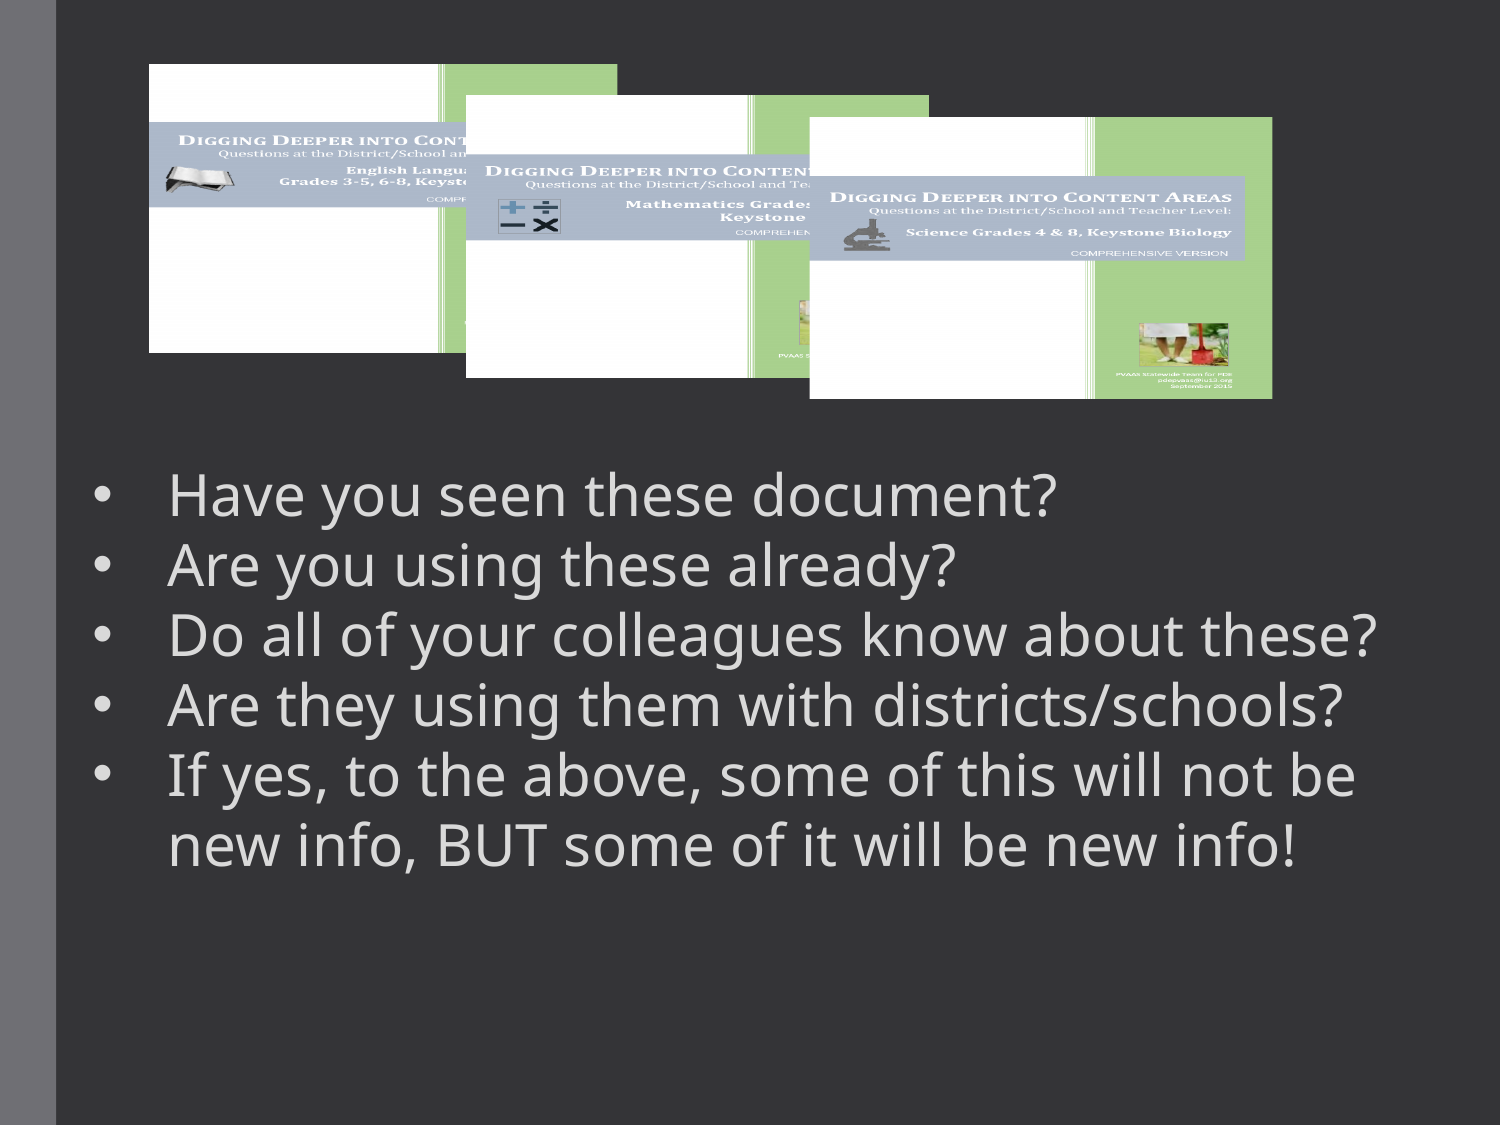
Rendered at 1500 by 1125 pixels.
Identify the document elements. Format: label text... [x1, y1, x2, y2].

subtitle Have you seen these document? Are you using these already? Do all of your colleagues know about these? Are they using them with districts/schools? If yes, to the above, some of this will not be new info, BUT some of it will be new info! [77, 450, 1480, 1079]
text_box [148, 63, 1273, 399]
